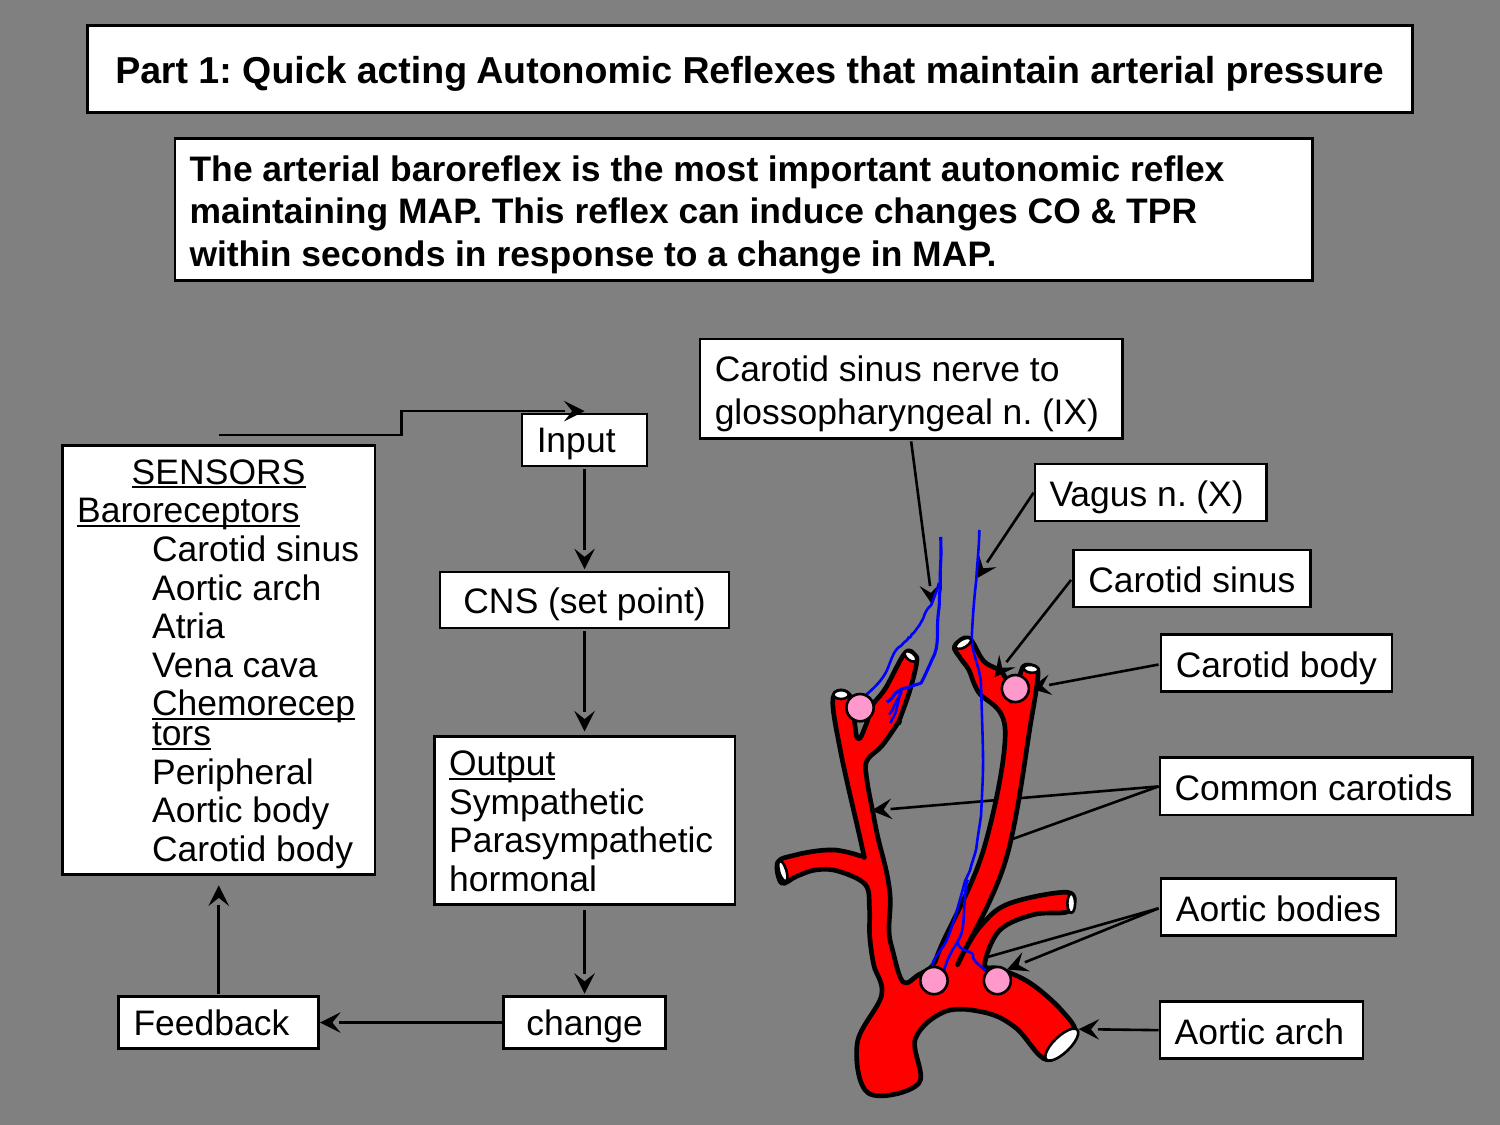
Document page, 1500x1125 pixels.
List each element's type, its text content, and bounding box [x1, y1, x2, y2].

text_box The arterial baroreflex is the most important autonomic reflex maintaining MAP. This reflex can induce changes CO & TPR within seconds in response to a change in MAP. [174, 138, 1313, 281]
title Part 1: Quick acting Autonomic Reflexes that maintain arterial pressure [86, 24, 1414, 114]
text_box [62, 337, 1473, 1101]
